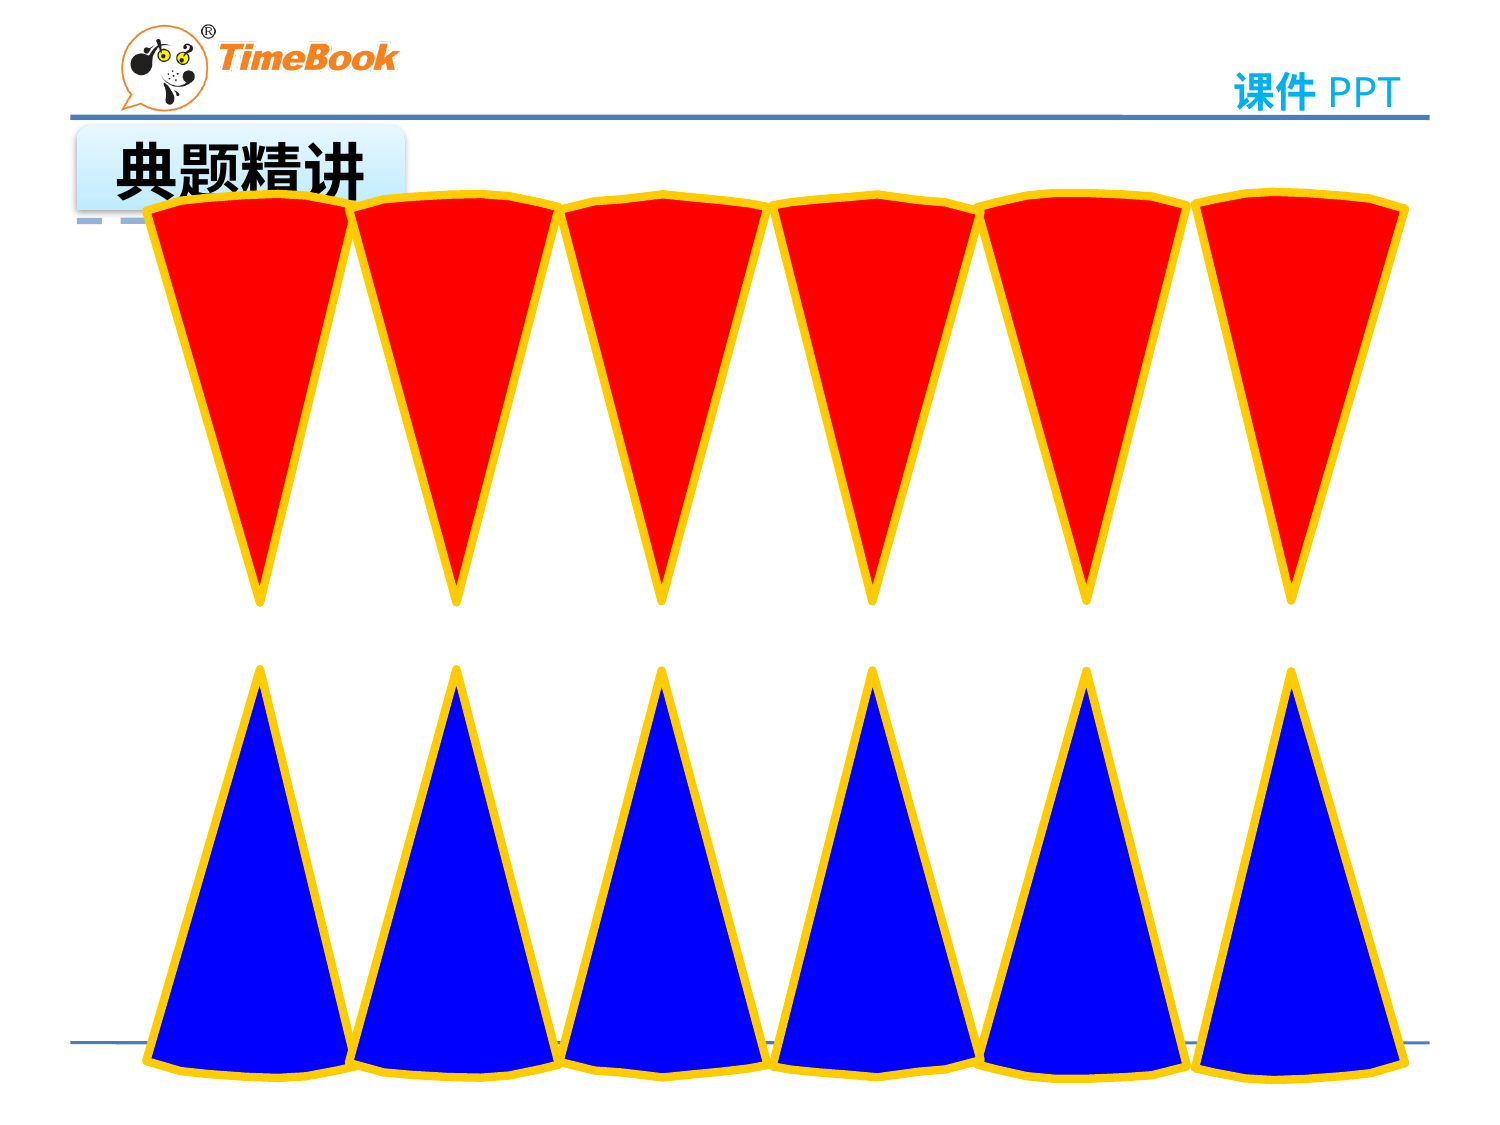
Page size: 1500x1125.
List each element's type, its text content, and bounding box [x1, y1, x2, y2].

picture [118, 22, 408, 113]
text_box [198, 171, 1353, 583]
text_box 典题精讲 [76, 124, 406, 212]
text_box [198, 688, 1353, 1100]
